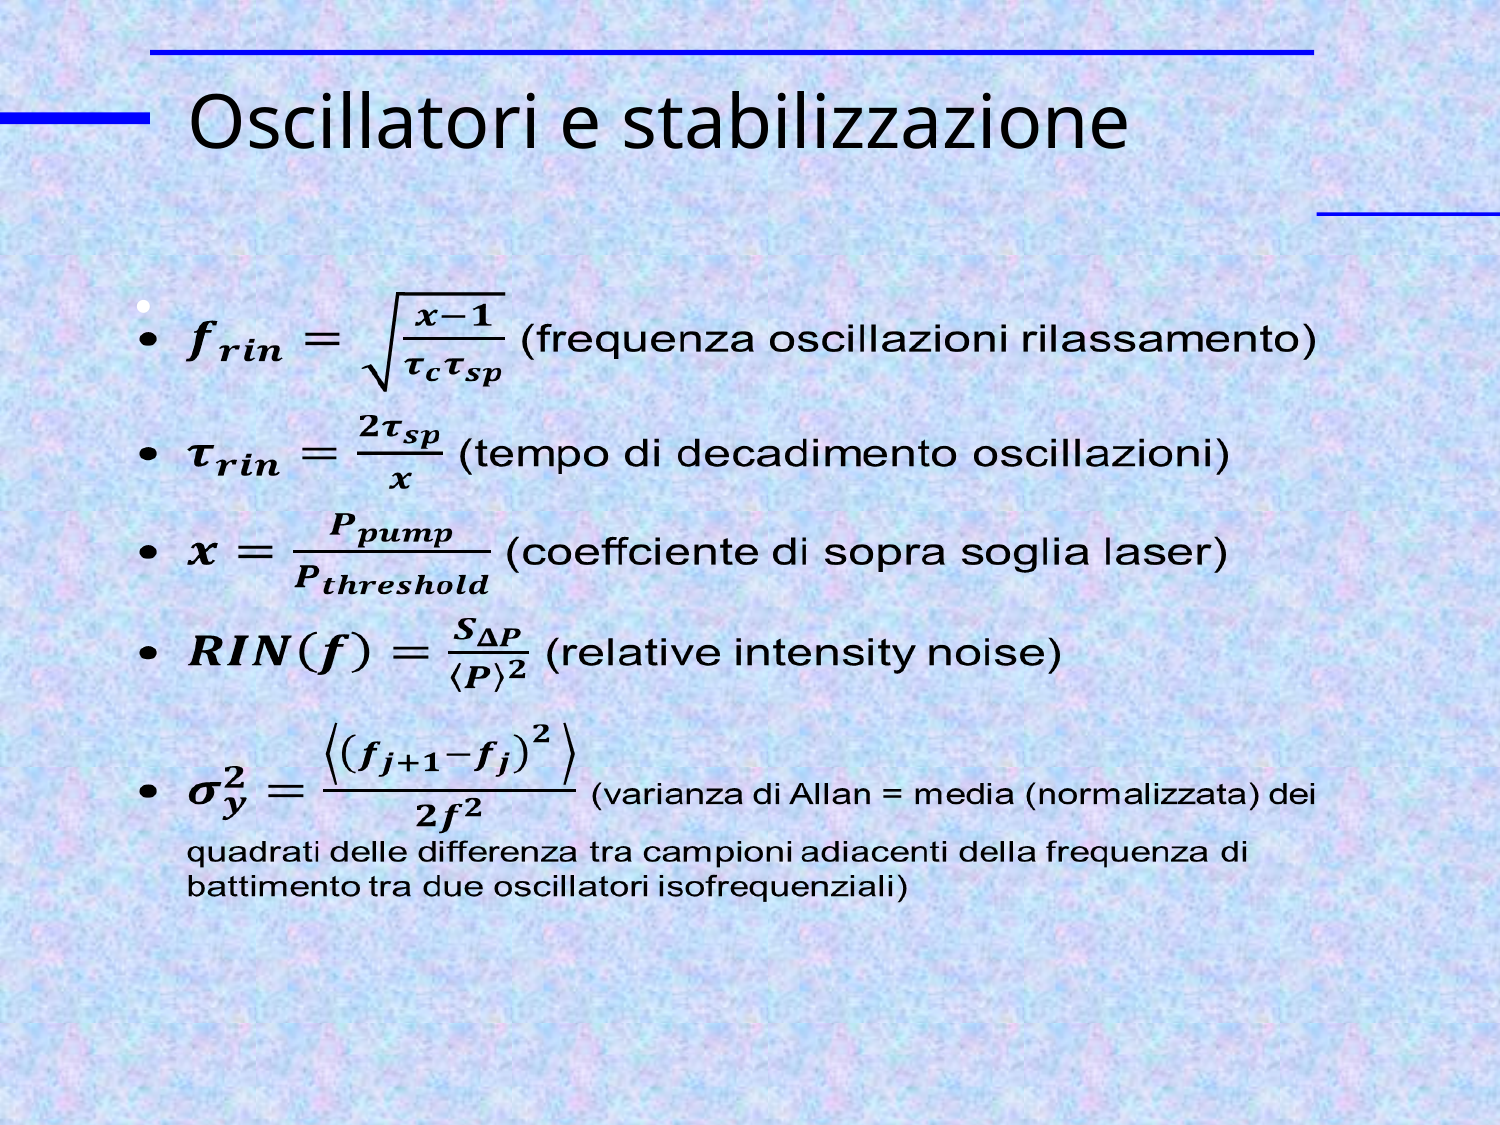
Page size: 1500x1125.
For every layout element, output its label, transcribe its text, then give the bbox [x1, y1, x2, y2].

picture [0, 0, 1500, 1125]
list [134, 282, 1351, 921]
title Oscillatori e stabilizzazione [187, 87, 1276, 188]
